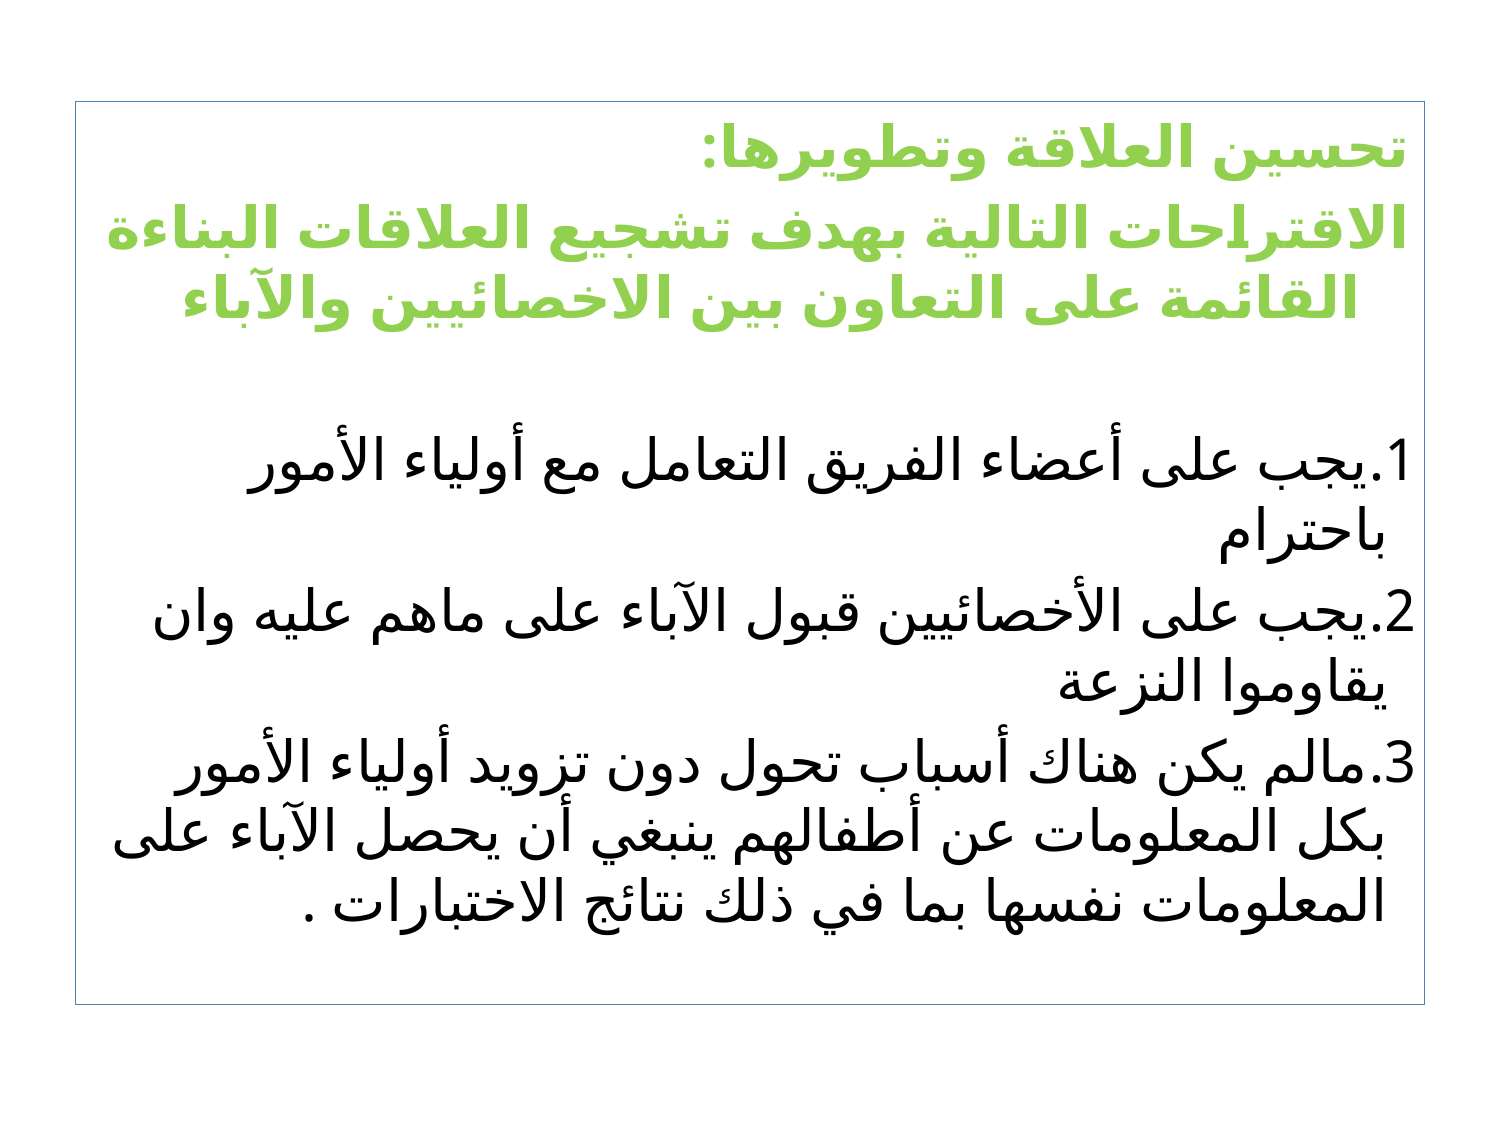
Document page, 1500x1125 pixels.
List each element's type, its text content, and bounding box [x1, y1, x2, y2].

list تحسين العلاقة وتطويرها: الاقتراحات التالية بهدف تشجيع العلاقات البناءة القائمة على التعاون بين الاخصائيين والآباء يجب على أعضاء الفريق التعامل مع أولياء الأمور باحترام يجب على الأخصائيين قبول الآباء على ماهم عليه وان يقاوموا النزعة مالم يكن هناك أسباب تحول دون تزويد أولياء الأمور بكل المعلومات عن أطفالهم ينبغي أن يحصل الآباء على المعلومات نفسها بما في ذلك نتائج الاختبارات . [75, 101, 1425, 1005]
